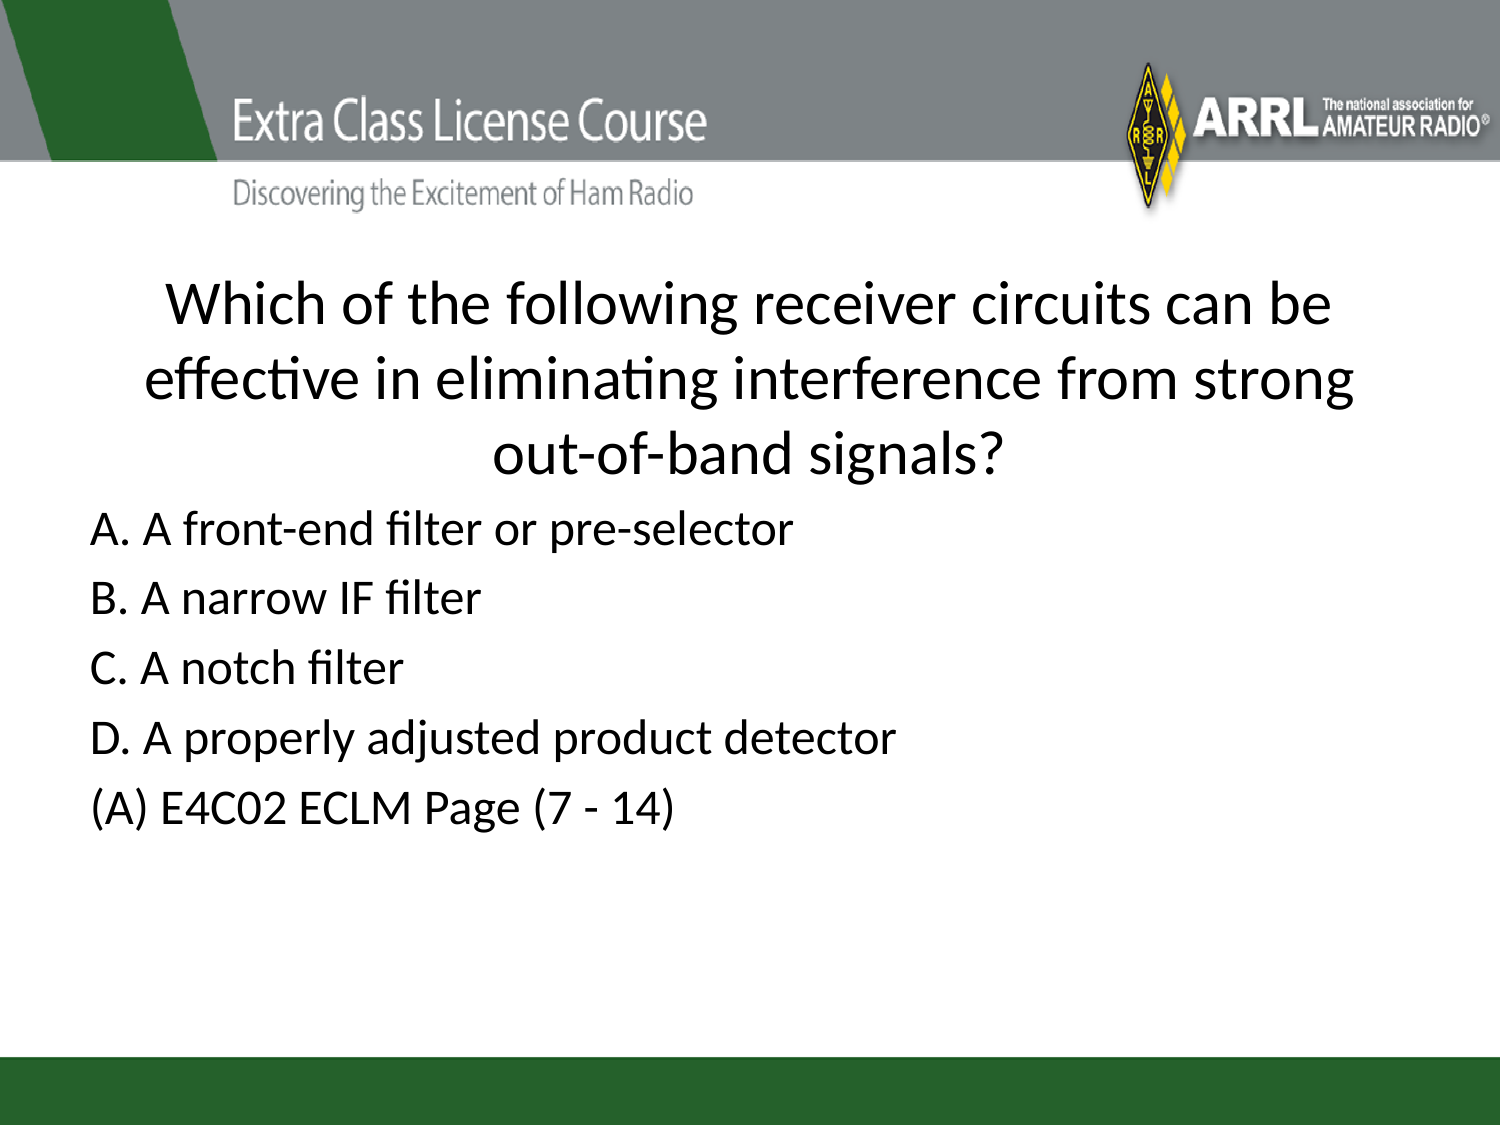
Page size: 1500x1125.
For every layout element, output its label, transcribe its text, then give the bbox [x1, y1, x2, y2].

list A. A front-end filter or pre-selector B. A narrow IF filter C. A notch filter D. A properly adjusted product detector (A) E4C02 ECLM Page (7 - 14) [75, 487, 1425, 1005]
picture [0, 0, 1500, 1125]
title Which of the following receiver circuits can be effective in eliminating interference from strong out-of-band signals? [75, 254, 1425, 435]
